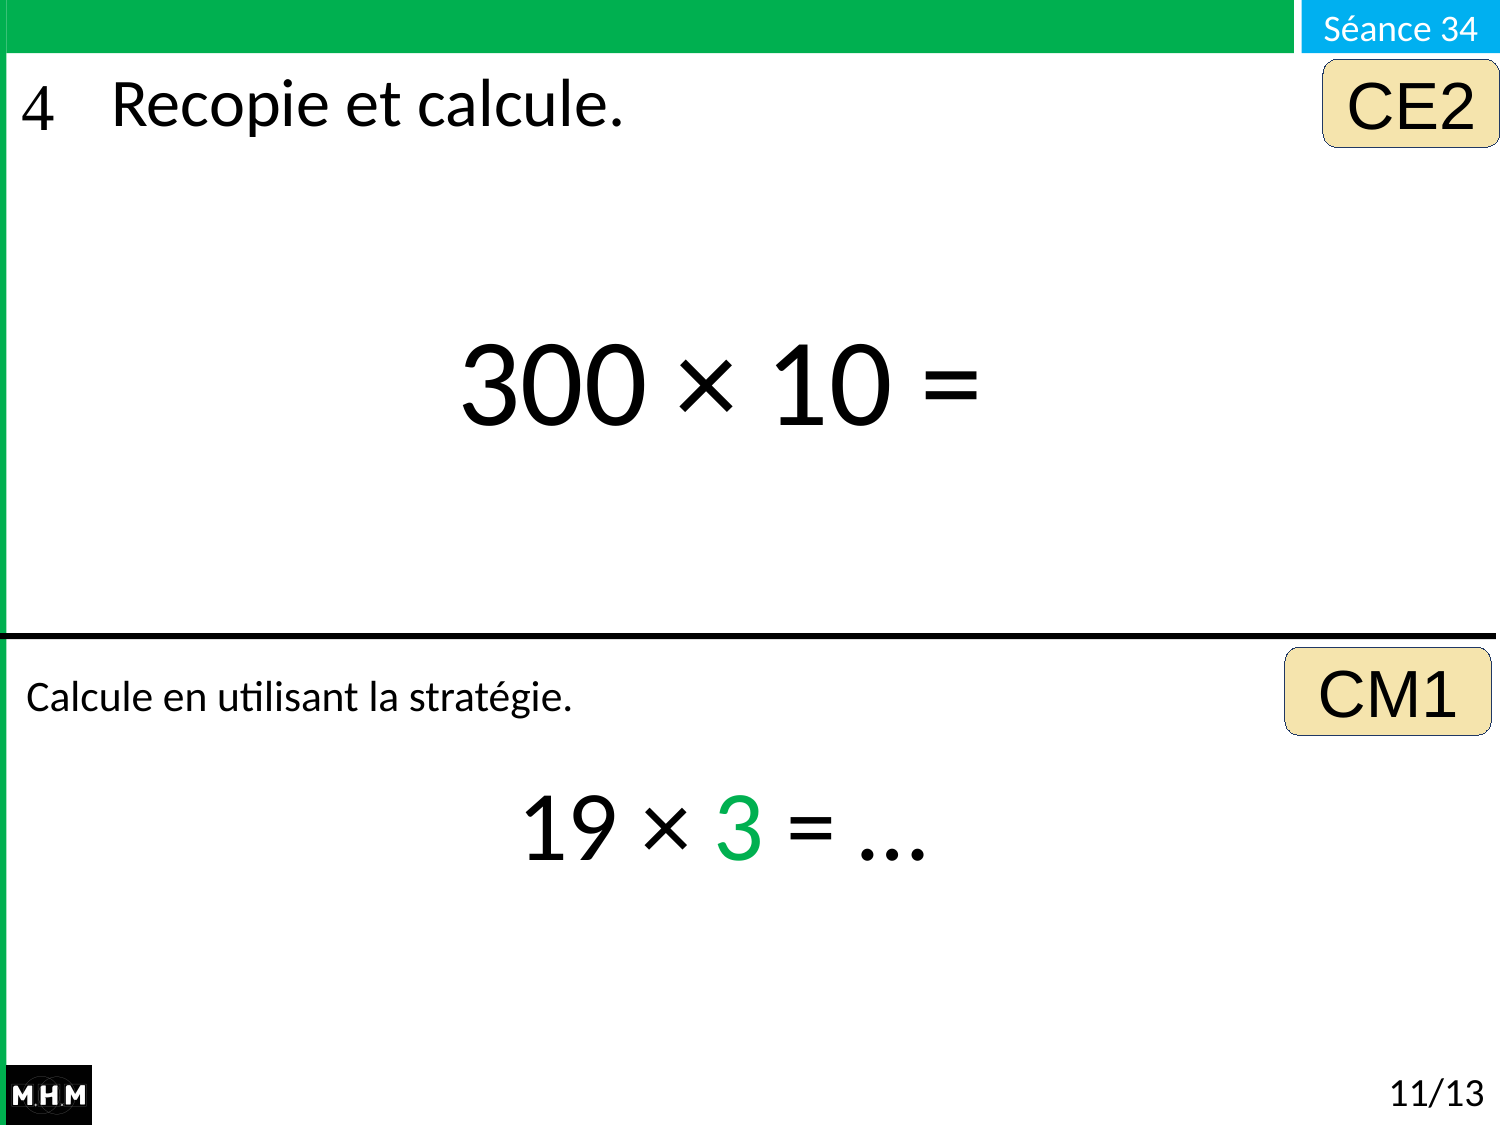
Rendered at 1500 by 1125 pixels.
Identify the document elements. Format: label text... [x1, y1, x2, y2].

list 11/13 [1373, 1064, 1500, 1125]
text_box CM1 [1284, 647, 1492, 736]
text_box 19 × 3 = … [497, 752, 949, 888]
text_box CE2 [1322, 59, 1500, 148]
text_box 300 × 10 = [443, 292, 1243, 458]
picture [6, 1065, 92, 1125]
title Recopie et calcule. [96, 60, 1391, 150]
text_box Calcule en utilisant la stratégie. [11, 652, 661, 743]
